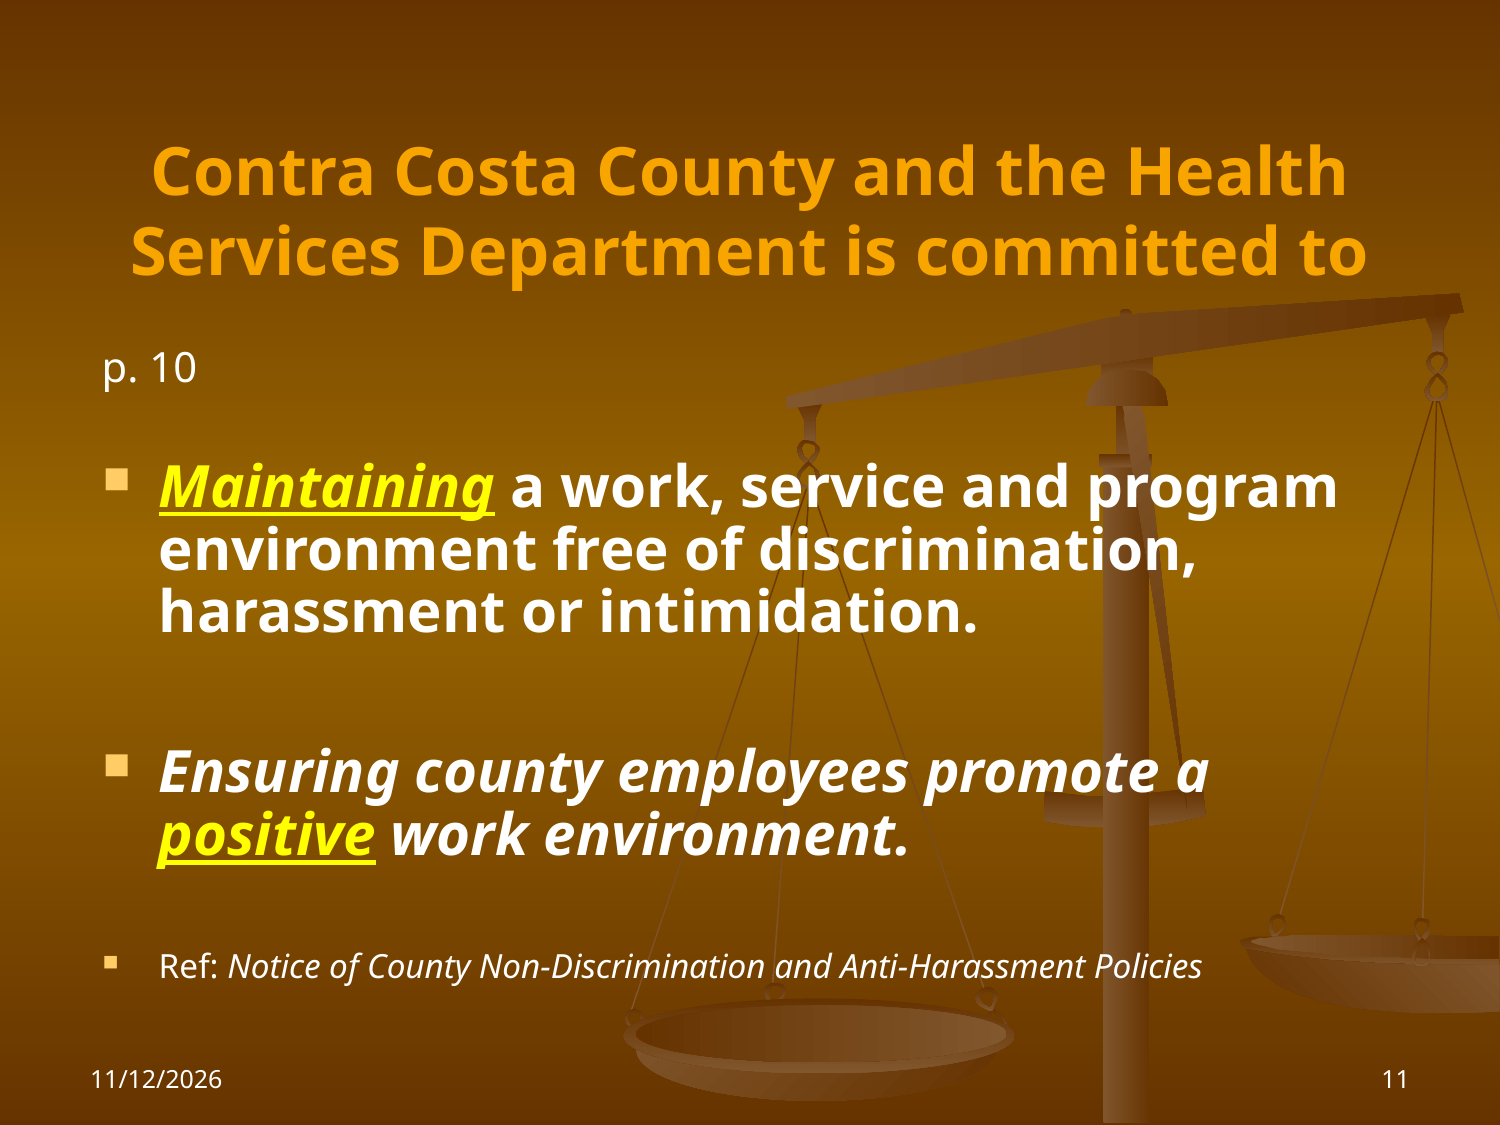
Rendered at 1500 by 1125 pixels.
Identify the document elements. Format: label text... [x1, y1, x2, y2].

slide_number 11 [1074, 1029, 1426, 1106]
list Maintaining a work, service and program environment free of discrimination, harassment or intimidation. Ensuring county employees promote a positive work environment. Ref: Notice of County Non-Discrimination and Anti-Harassment Policies [87, 387, 1413, 1051]
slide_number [74, 1029, 426, 1106]
title Contra Costa County and the Health Services Department is committed to [74, 62, 1426, 355]
text_box p. 10 [86, 333, 213, 399]
